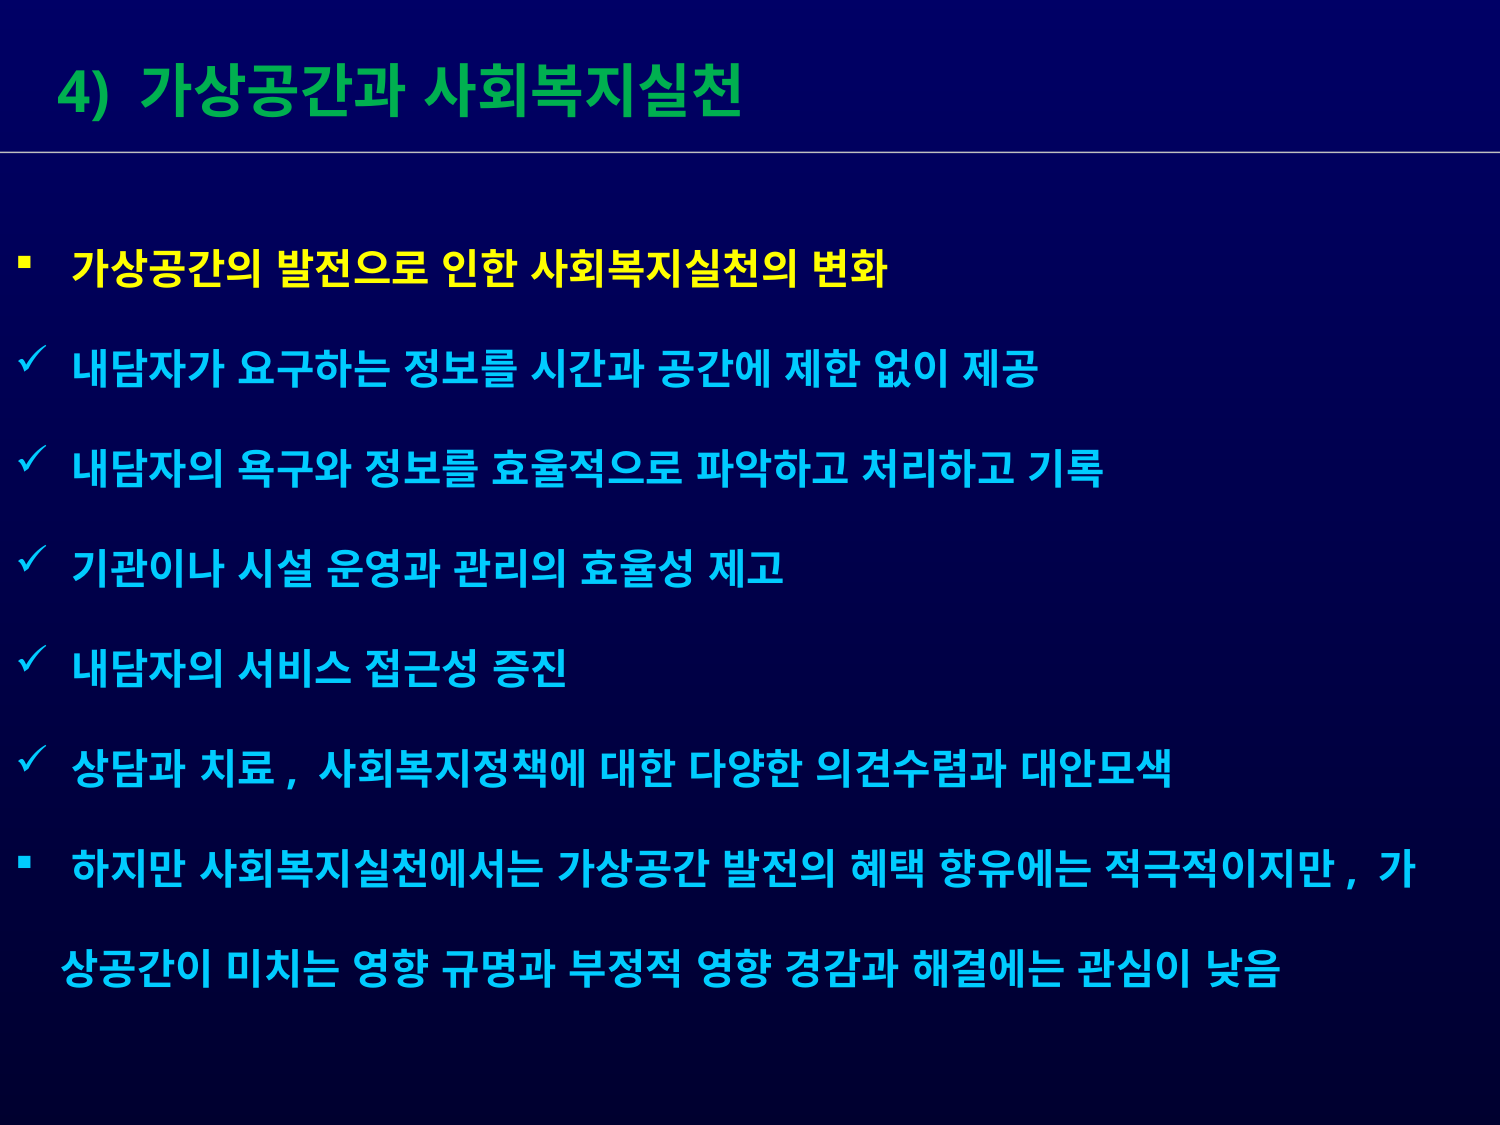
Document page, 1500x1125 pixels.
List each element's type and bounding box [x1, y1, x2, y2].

text_box [0, 46, 1500, 1008]
